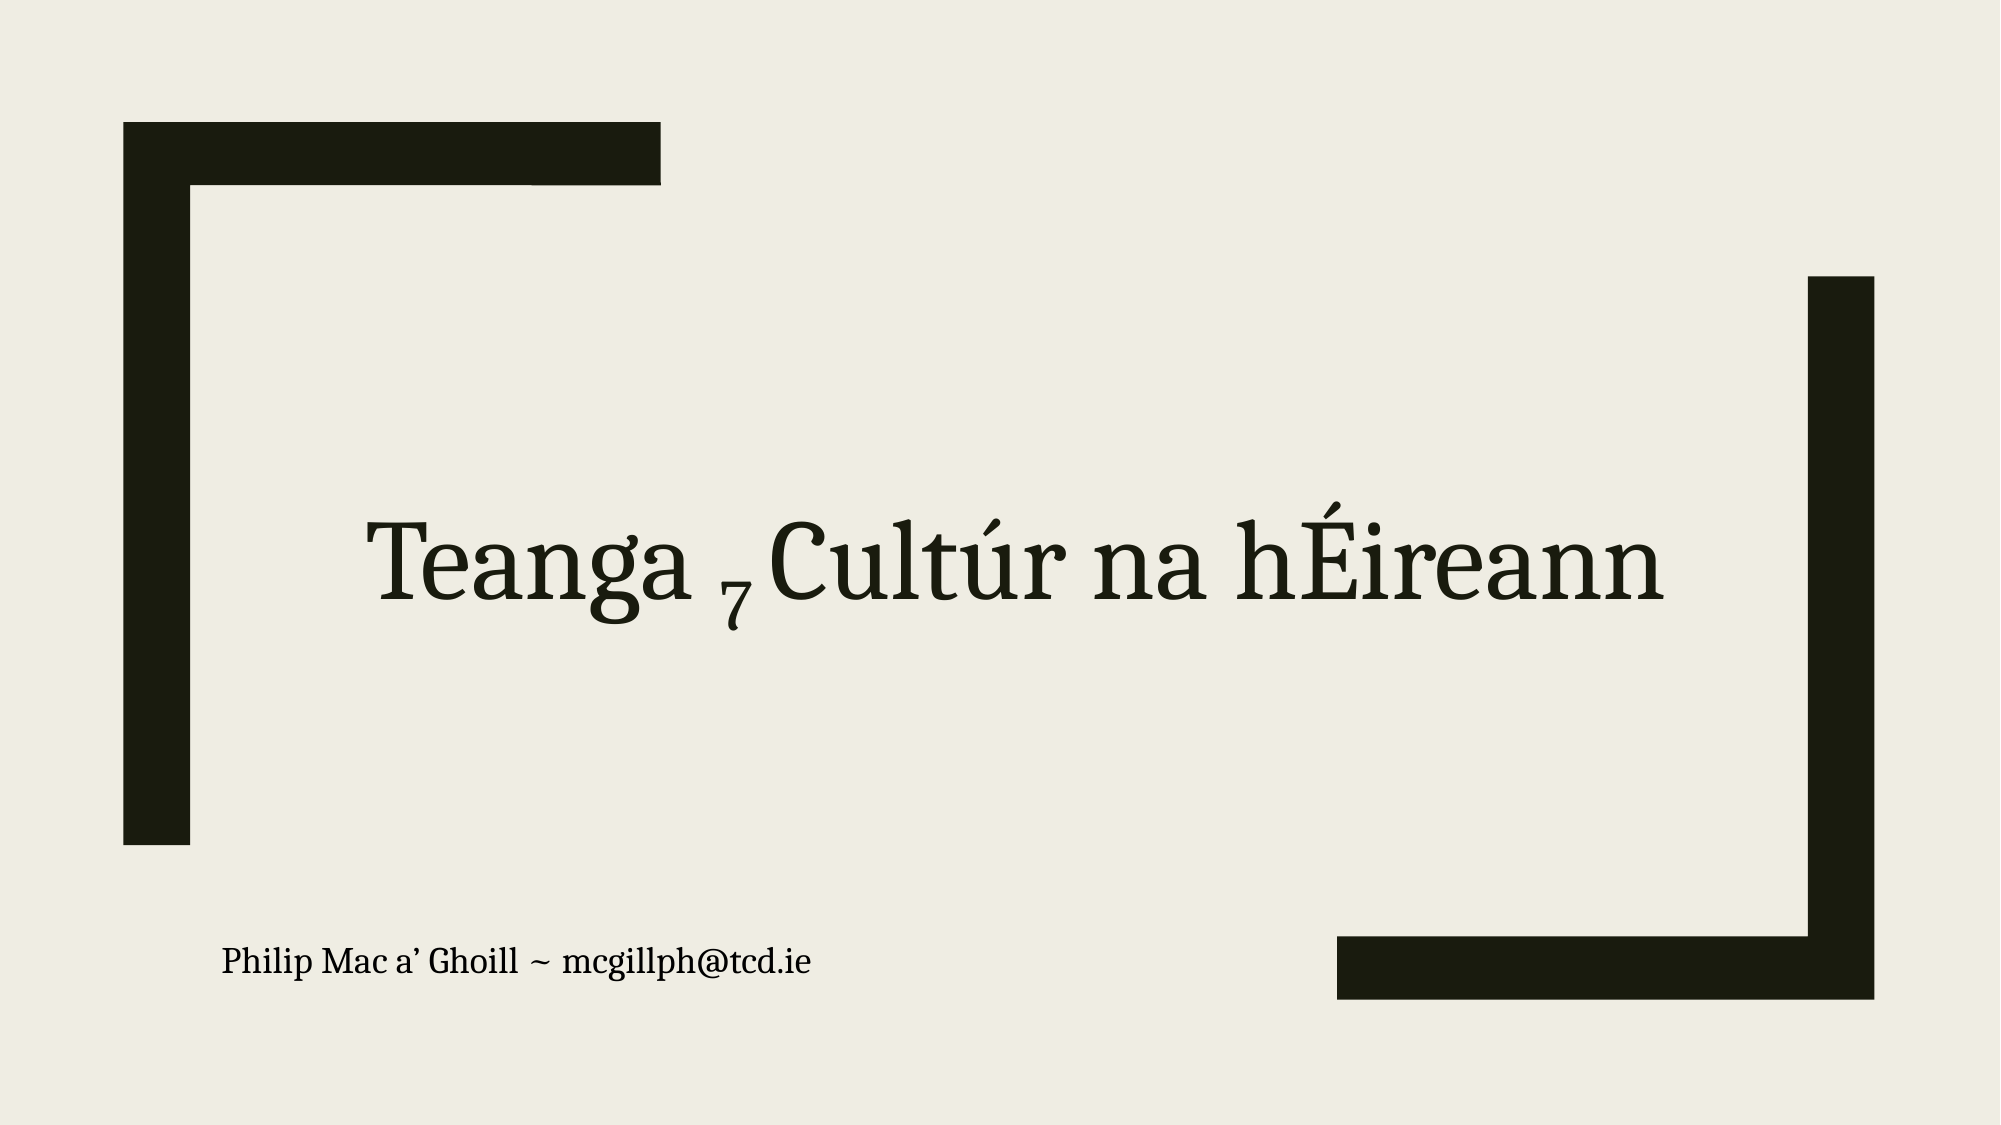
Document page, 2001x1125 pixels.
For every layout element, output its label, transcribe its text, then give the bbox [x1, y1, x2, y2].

title Teanga 7 Cultúr na hÉireann [314, 293, 1719, 638]
text_box Philip Mac a’ Ghoill ~ mcgillph@tcd.ie [206, 929, 836, 989]
